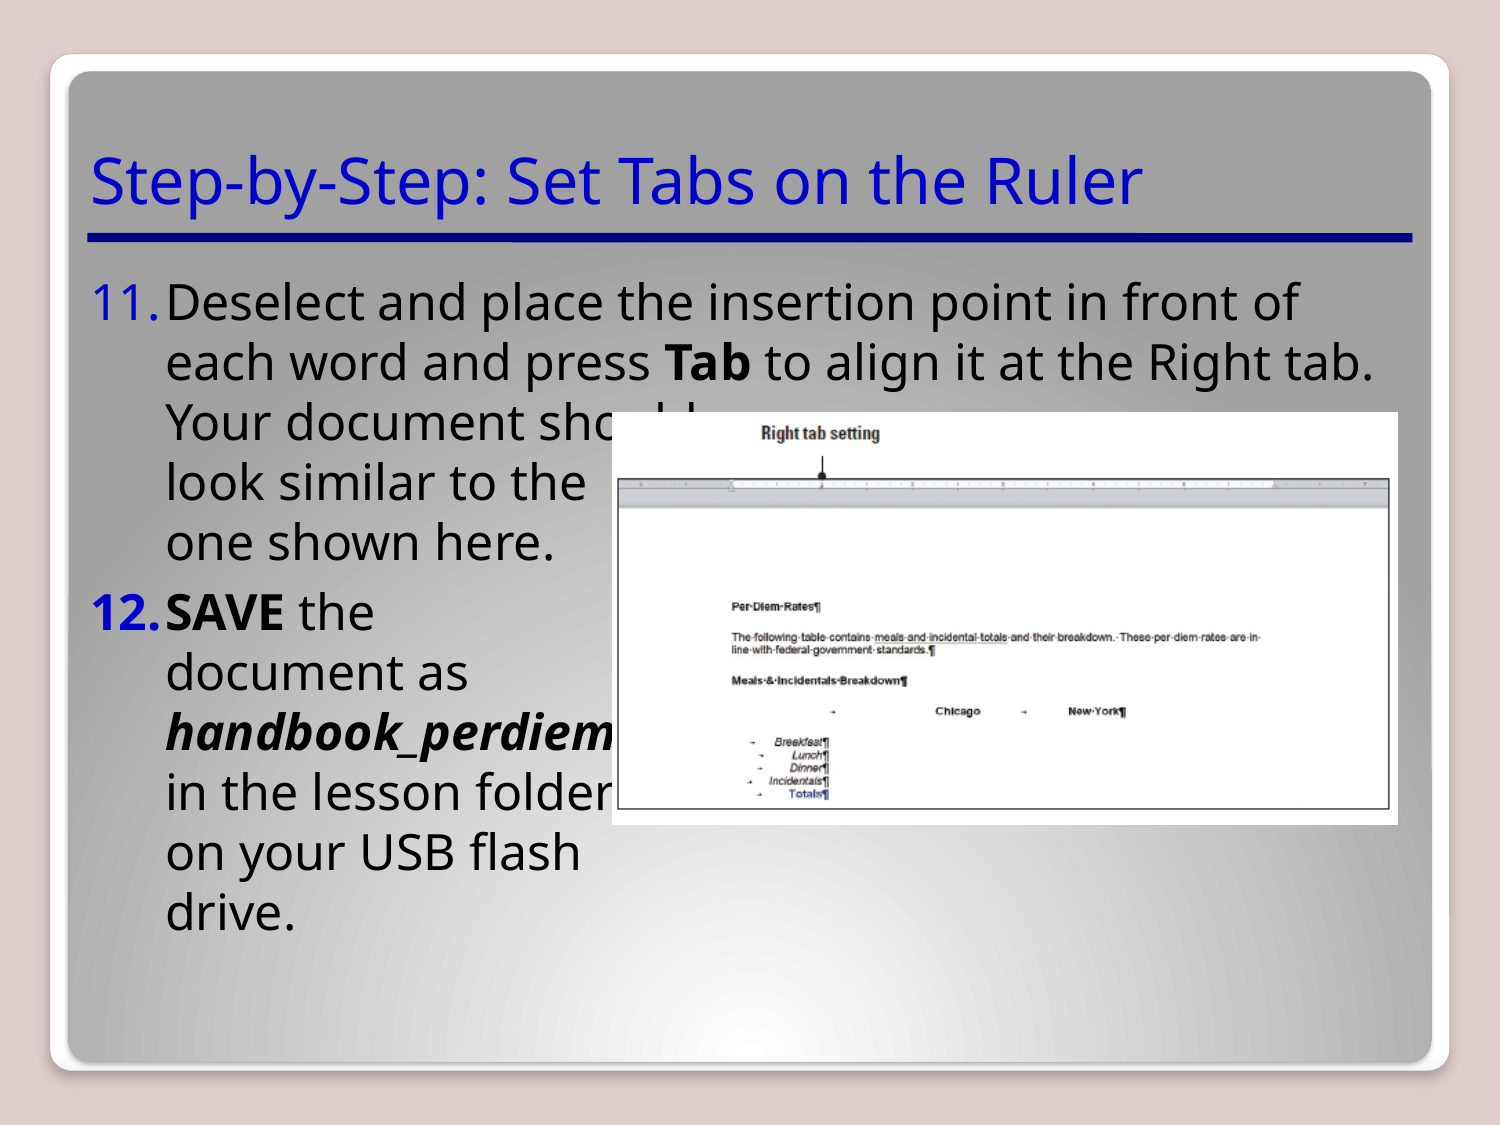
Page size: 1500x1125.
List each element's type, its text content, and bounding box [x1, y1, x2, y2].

list Deselect and place the insertion point in front of each word and press Tab to align it at the Right tab. Your document should look similar to the one shown here. SAVE the document as handbook_perdiem in the lesson folder on your USB flash drive. [75, 262, 1425, 1063]
picture [612, 412, 1398, 826]
title Step-by-Step: Set Tabs on the Ruler [74, 74, 1426, 226]
